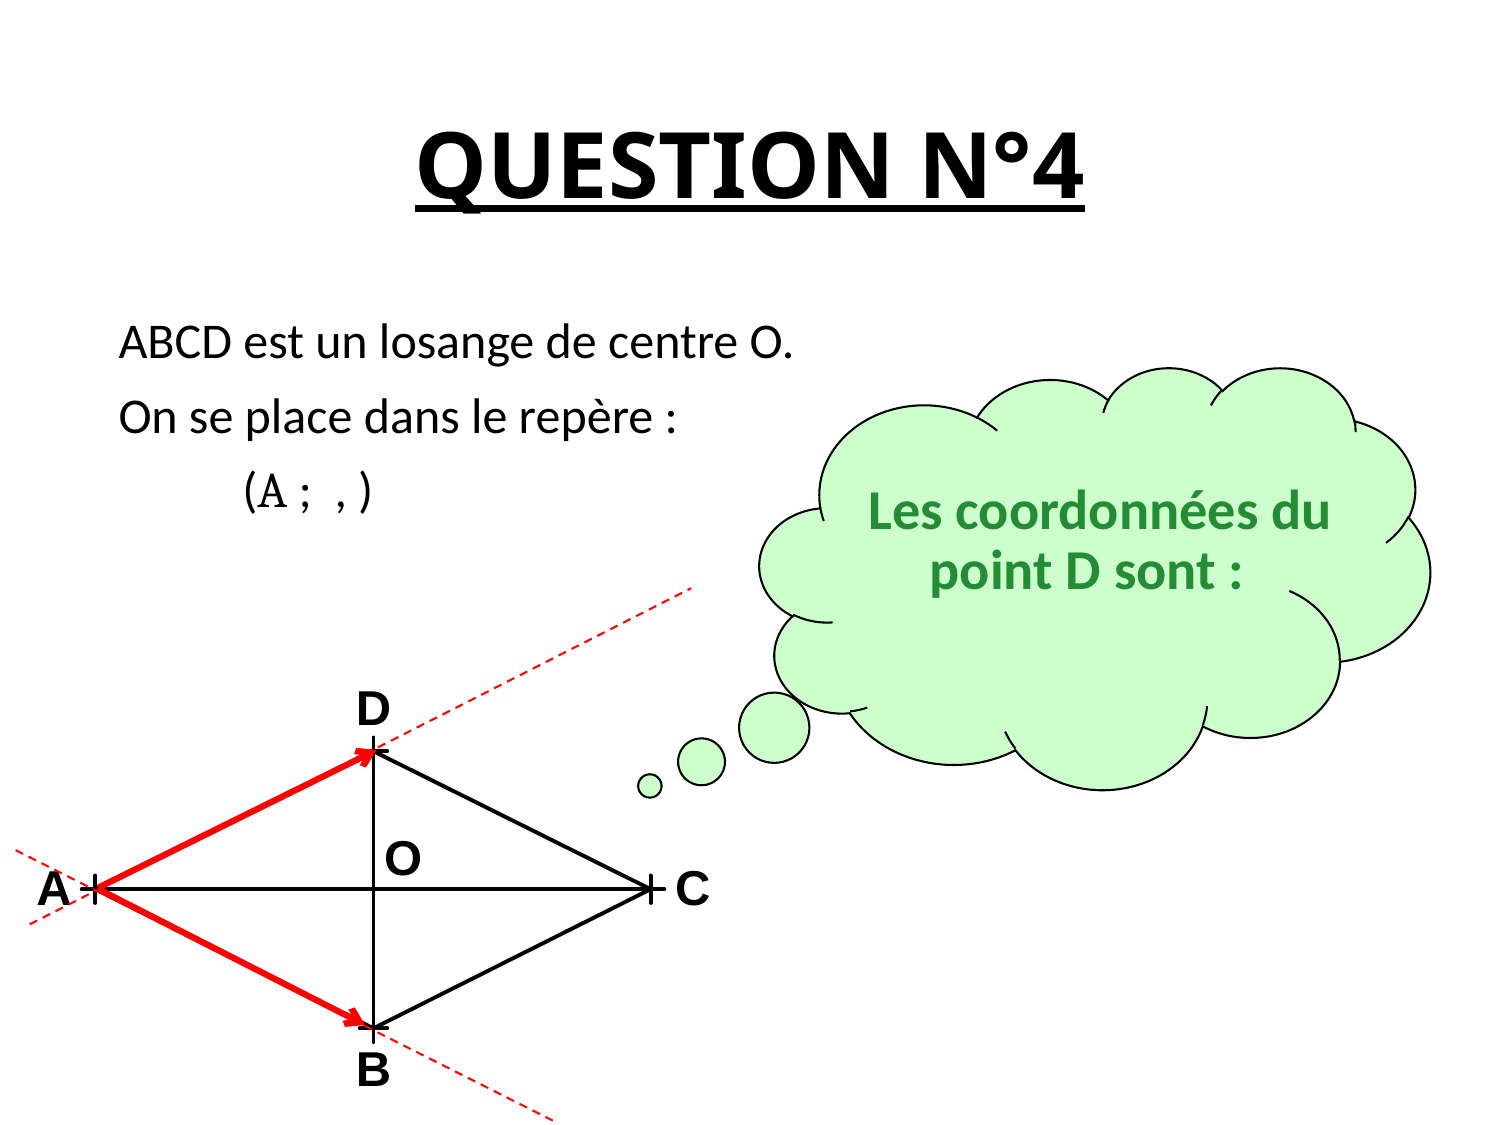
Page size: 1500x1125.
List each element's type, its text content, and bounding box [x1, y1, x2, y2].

text_box [738, 367, 1432, 792]
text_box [15, 850, 556, 1122]
title QUESTION N°4 [0, 59, 1500, 278]
picture [0, 665, 721, 1125]
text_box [29, 588, 692, 925]
text_box [721, 747, 726, 777]
